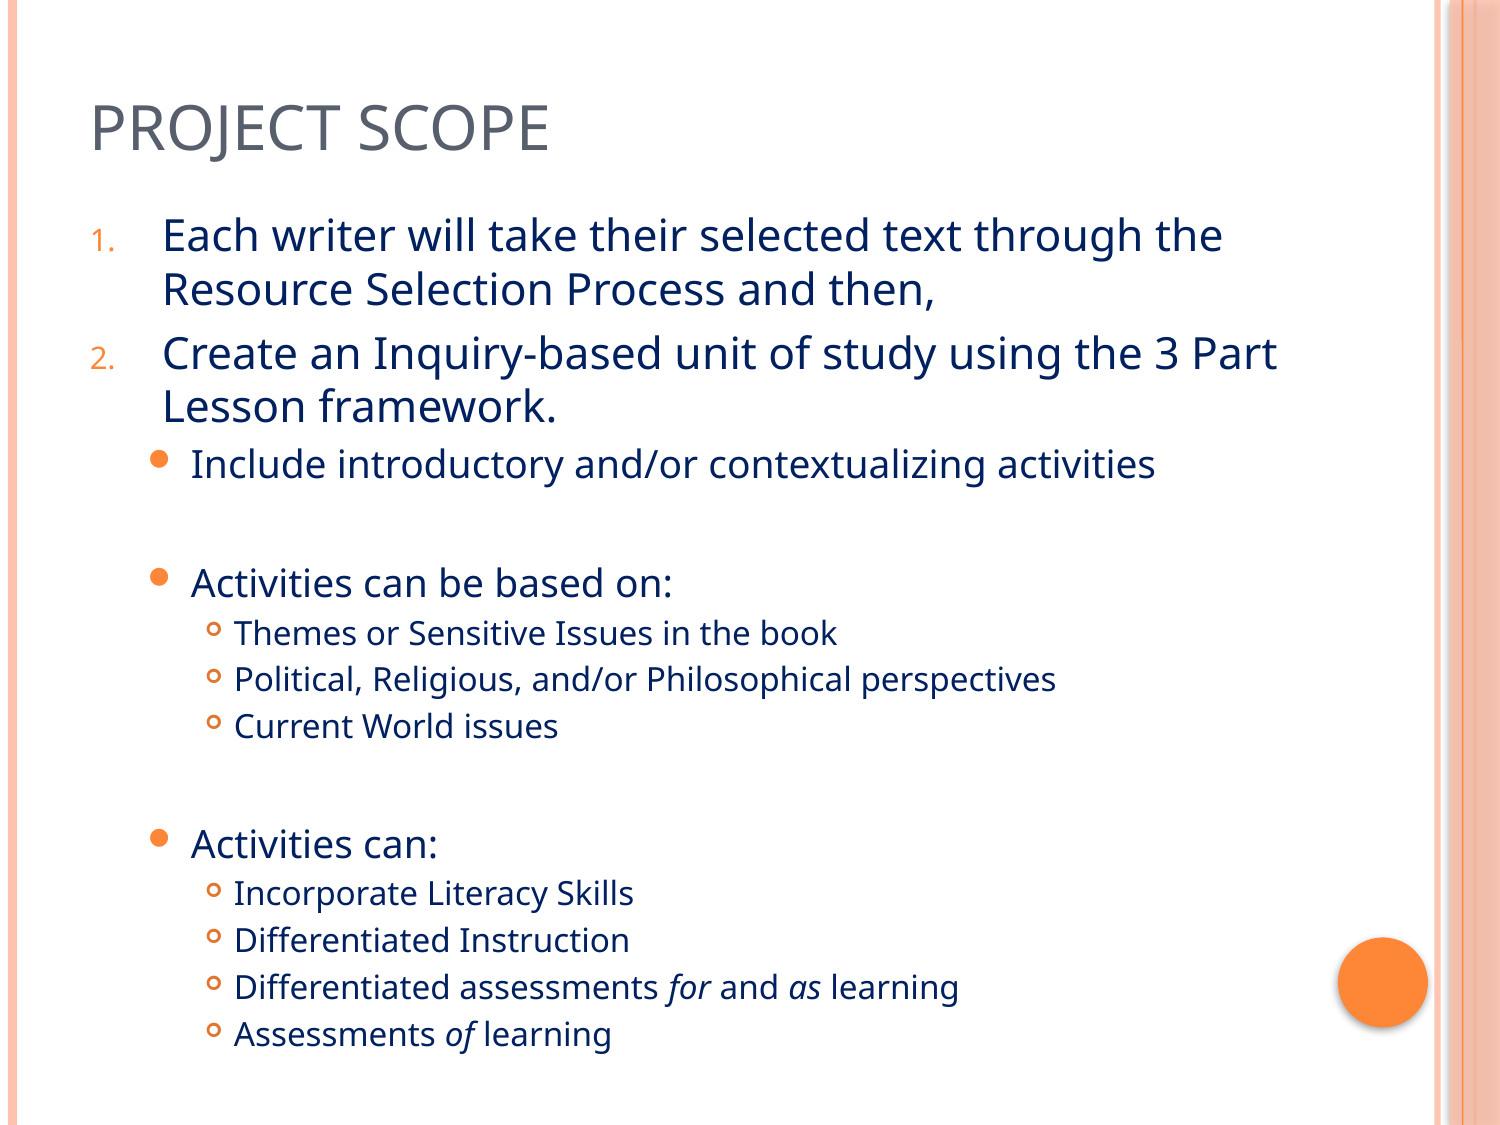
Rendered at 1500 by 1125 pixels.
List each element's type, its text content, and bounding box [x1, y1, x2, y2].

list Each writer will take their selected text through the Resource Selection Process and then, Create an Inquiry-based unit of study using the 3 Part Lesson framework. Include introductory and/or contextualizing activities Activities can be based on: Themes or Sensitive Issues in the book Political, Religious, and/or Philosophical perspectives Current World issues Activities can: Incorporate Literacy Skills Differentiated Instruction Differentiated assessments for and as learning Assessments of learning [75, 200, 1300, 1062]
title PROJECT SCOPE [75, 50, 1300, 171]
